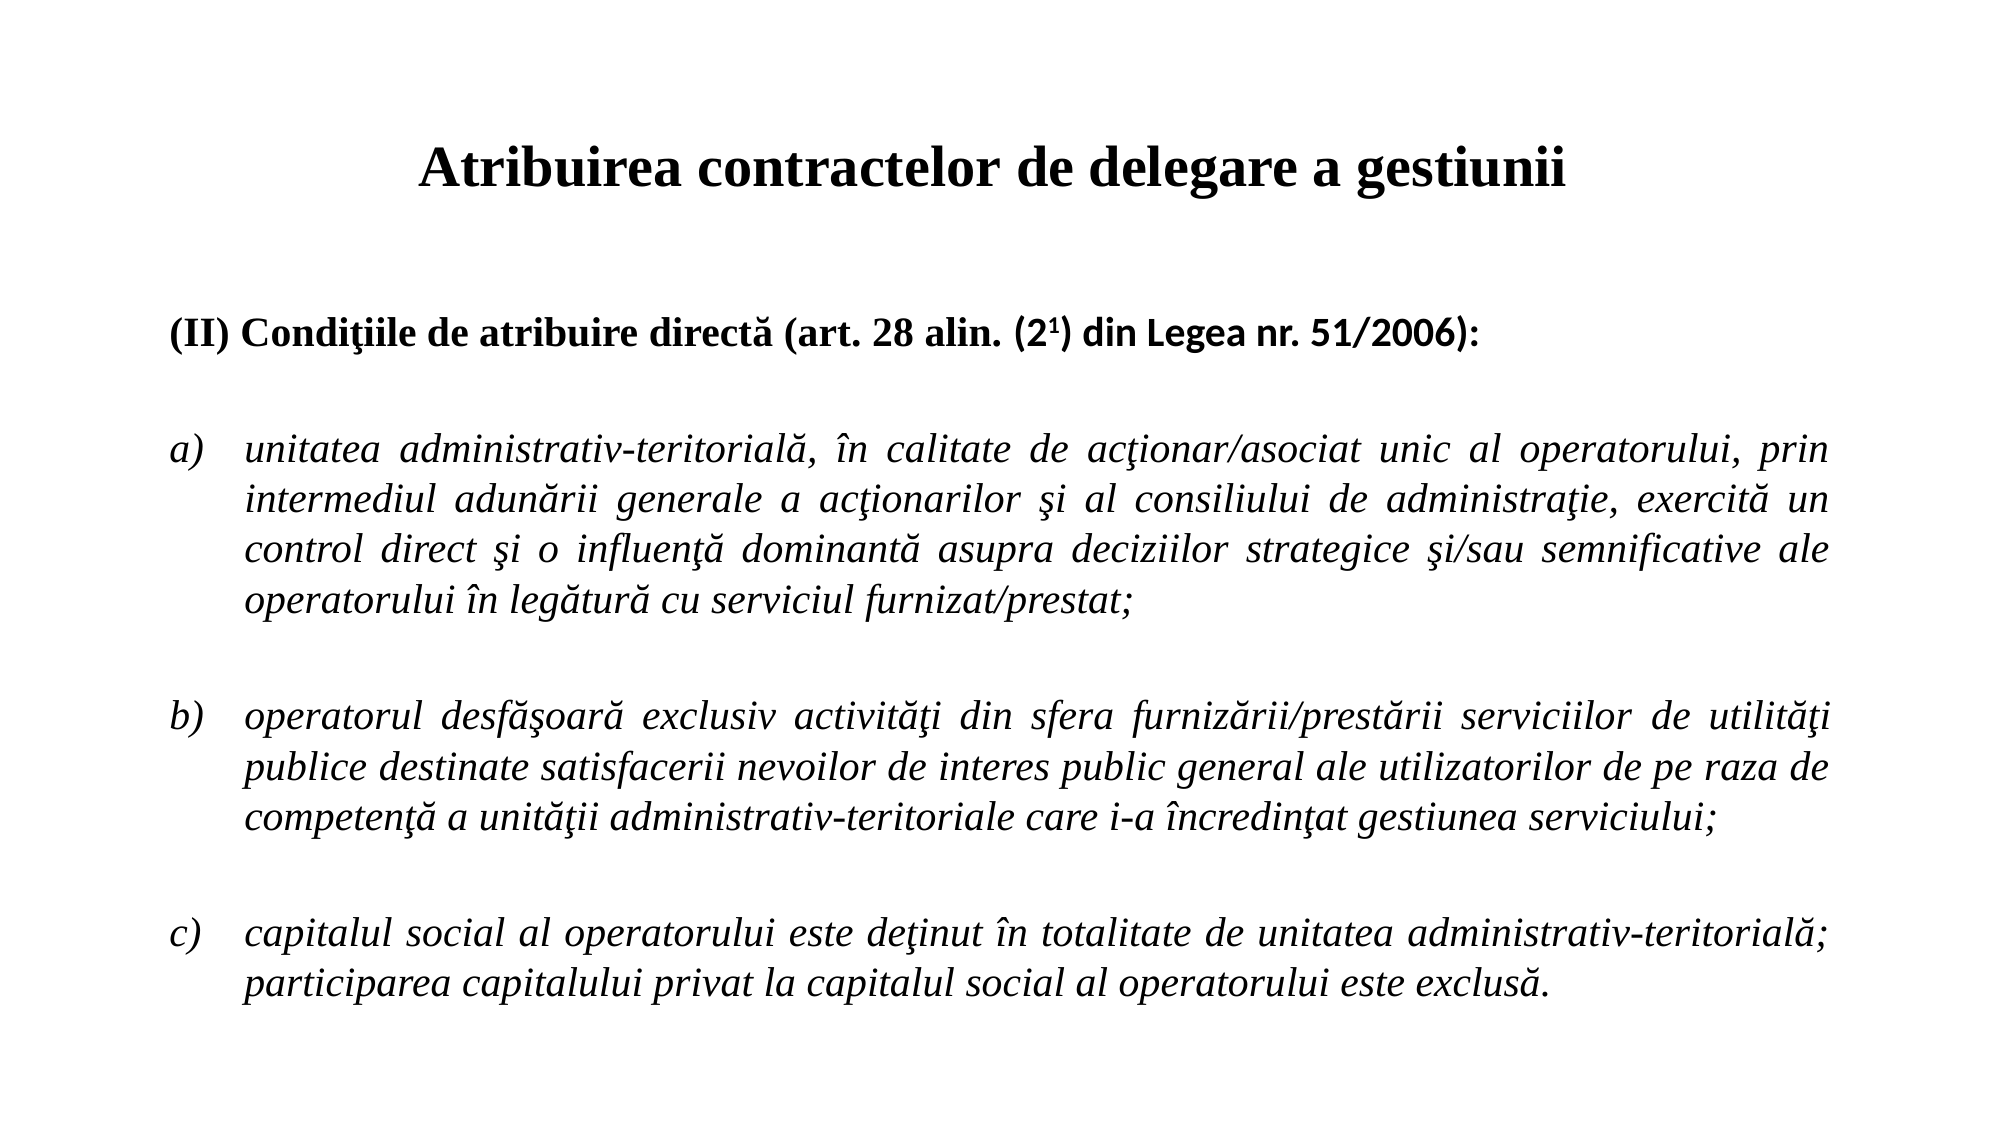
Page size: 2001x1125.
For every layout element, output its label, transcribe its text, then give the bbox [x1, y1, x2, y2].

title Atribuirea contractelor de delegare a gestiunii [154, 126, 1846, 209]
list (II) Condiţiile de atribuire directă (art. 28 alin. (21) din Legea nr. 51/2006): unitatea administrativ-teritorială, în calitate de acţionar/asociat unic al operatorului, prin intermediul adunării generale a acţionarilor şi al consiliului de administraţie, exercită un control direct şi o influenţă dominantă asupra deciziilor strategice şi/sau semnificative ale operatorului în legătură cu serviciul furnizat/prestat; operatorul desfăşoară exclusiv activităţi din sfera furnizării/prestării serviciilor de utilităţi publice destinate satisfacerii nevoilor de interes public general ale utilizatorilor de pe raza de competenţă a unităţii administrativ-teritoriale care i-a încredinţat gestiunea serviciului; capitalul social al operatorului este deţinut în totalitate de unitatea administrativ-teritorială; participarea capitalului privat la capitalul social al operatorului este exclusă. [154, 238, 1846, 1125]
